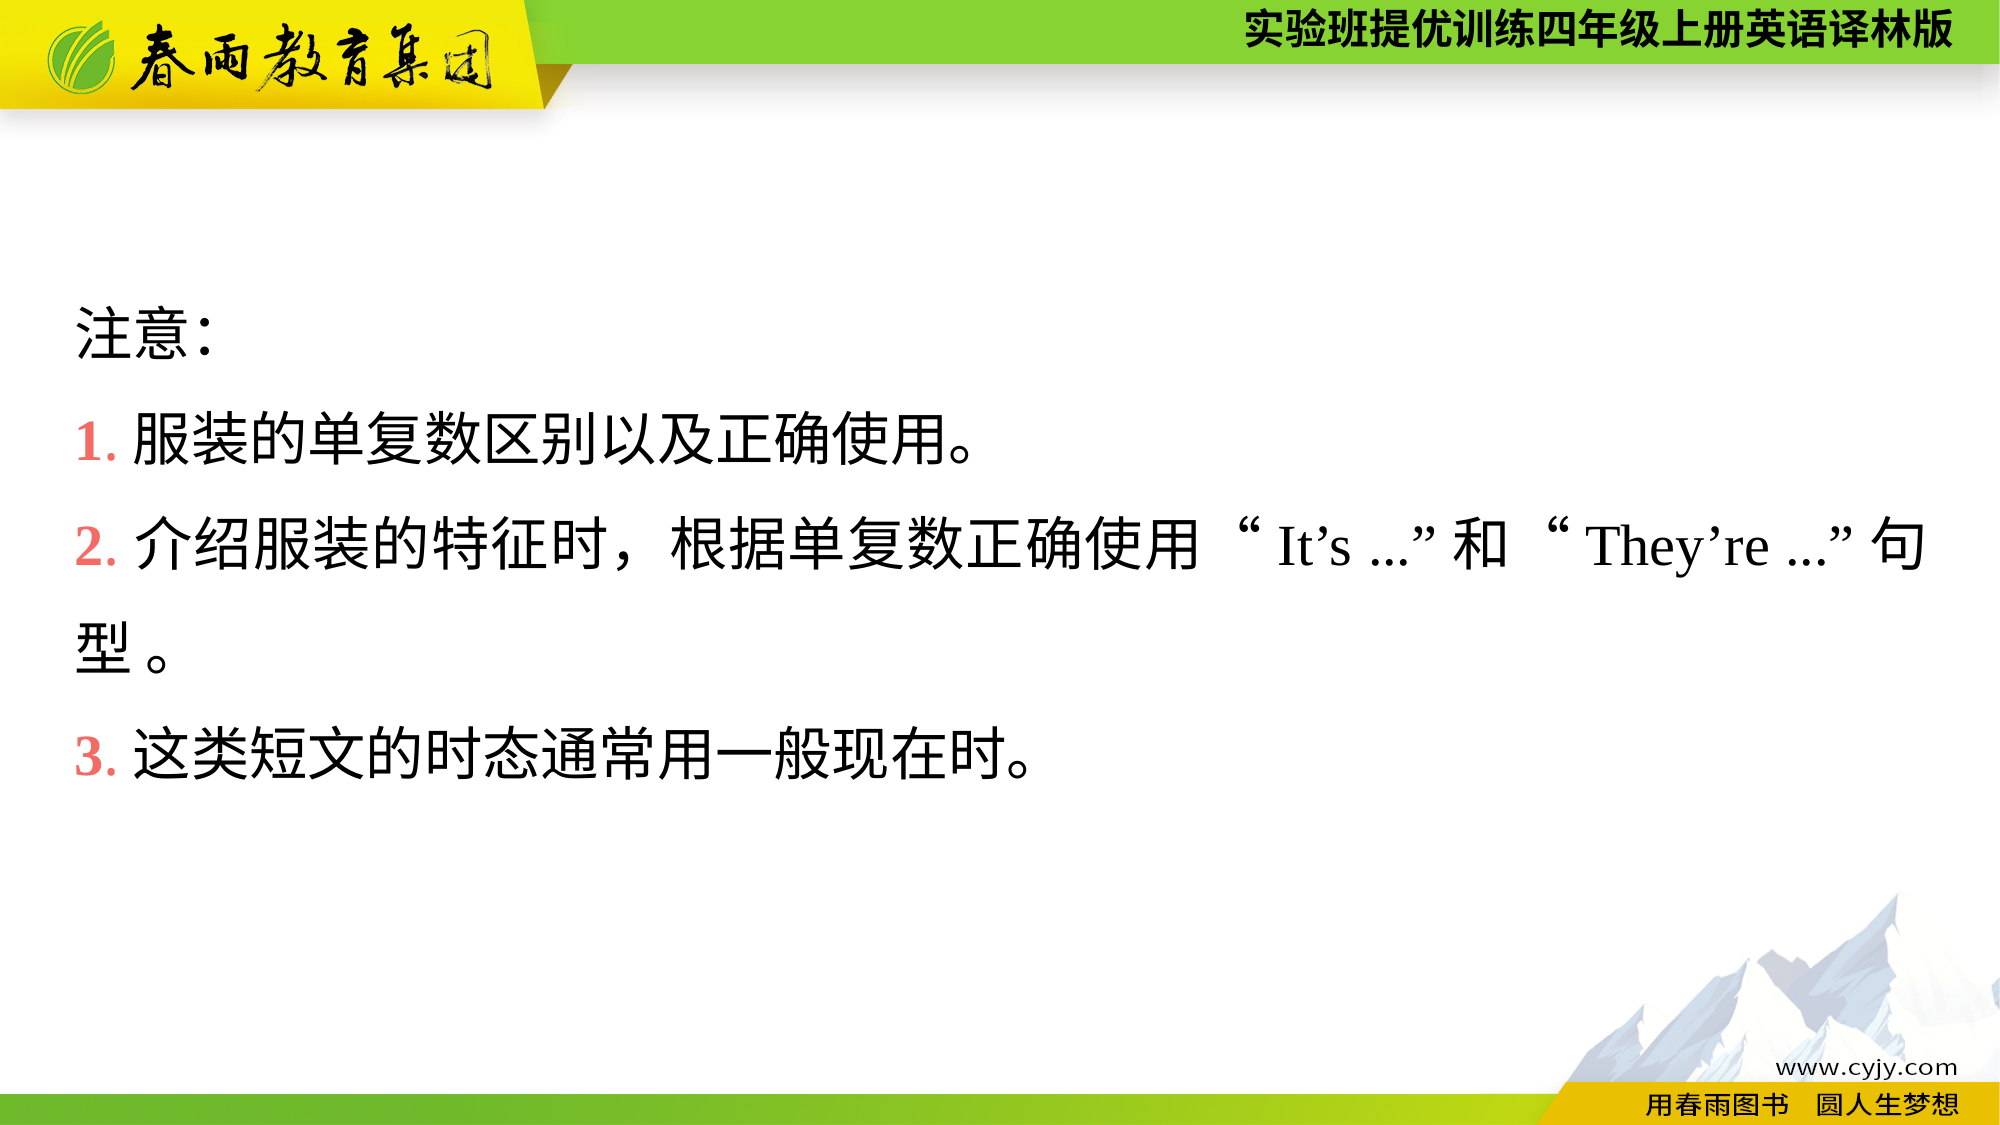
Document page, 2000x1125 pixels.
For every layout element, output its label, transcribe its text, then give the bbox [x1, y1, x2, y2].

list 注意： 1.服装的单复数区别以及正确使用。 2.介绍服装的特征时，根据单复数正确使用“It’s ...”和“They’re ...”句 型 。 3.这类短文的时态通常用一般现在时。 [59, 254, 1944, 681]
picture [0, 0, 2000, 1125]
